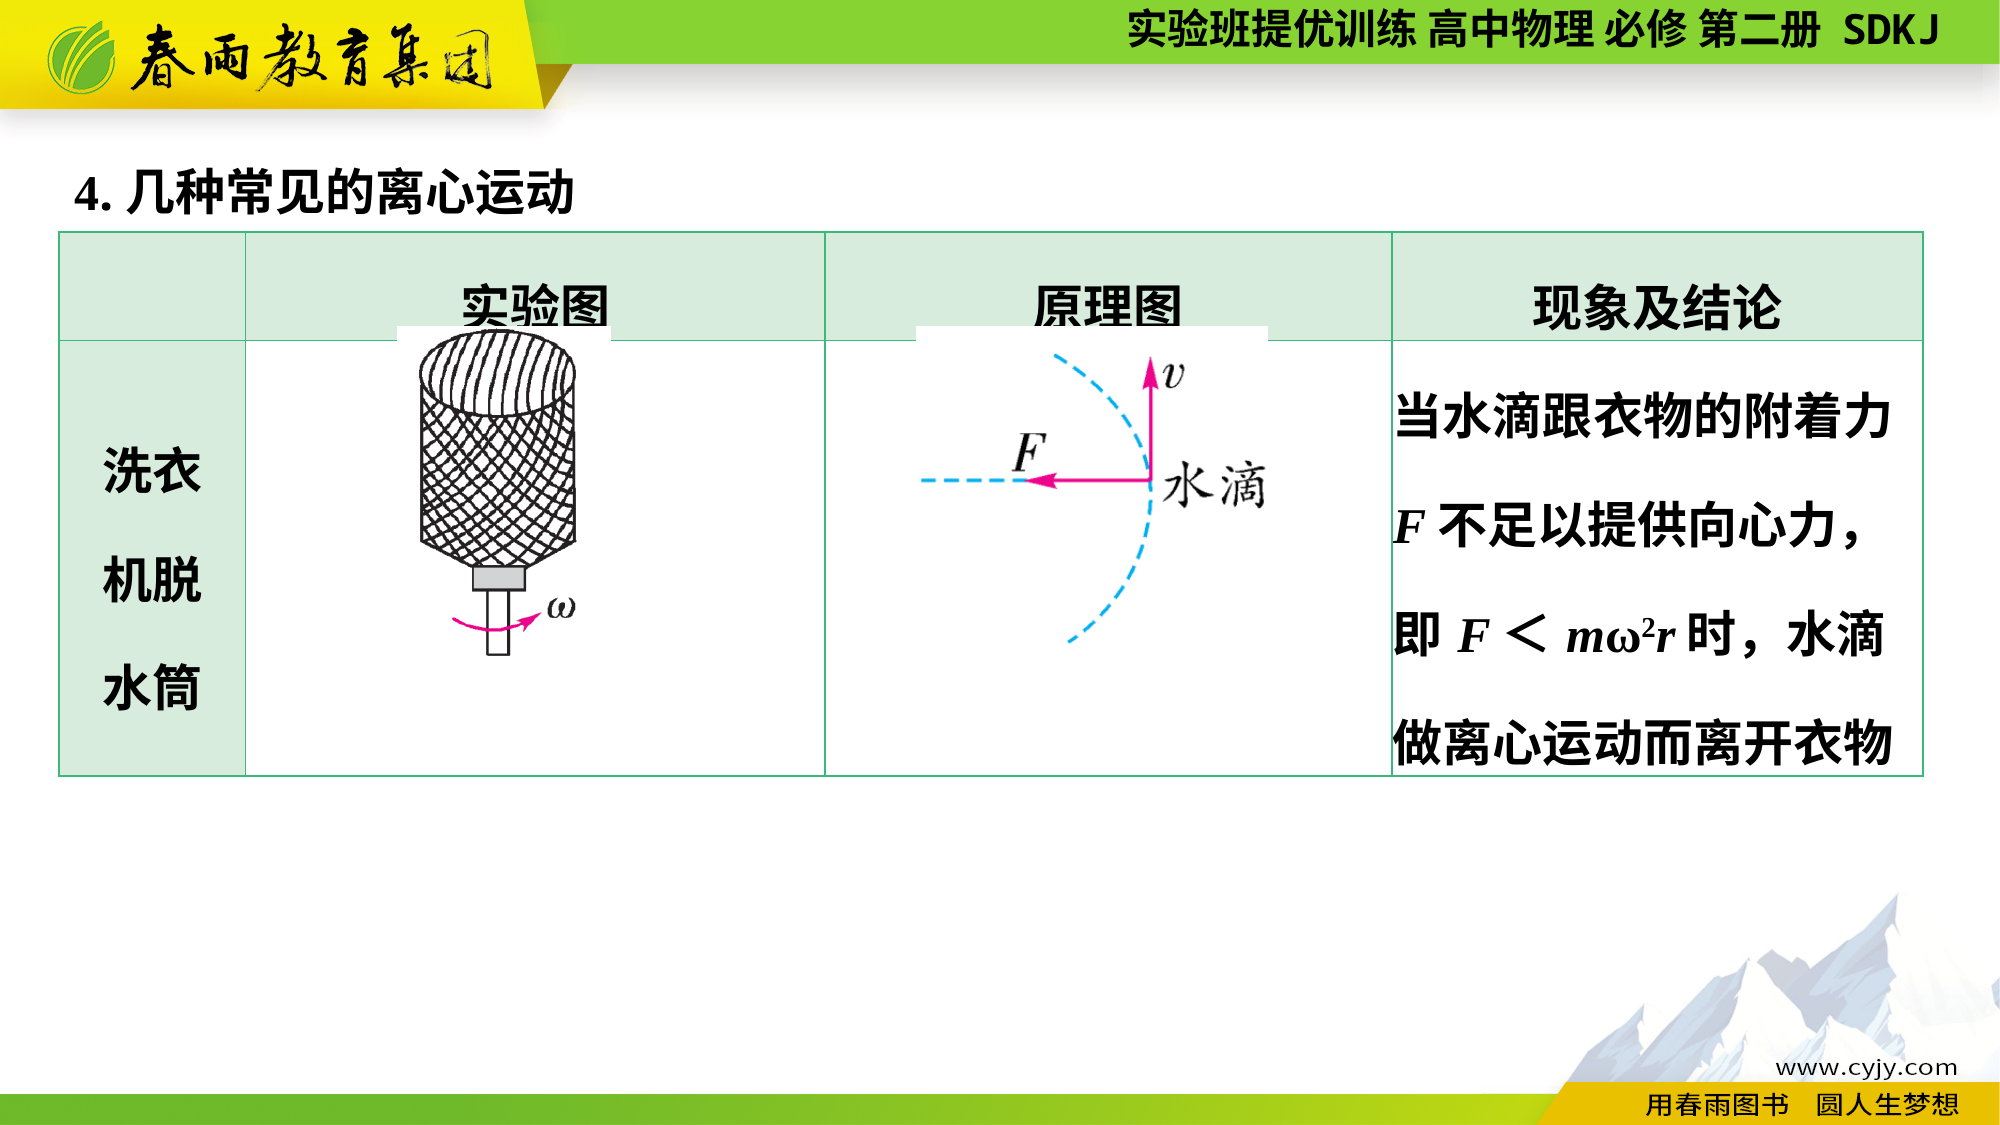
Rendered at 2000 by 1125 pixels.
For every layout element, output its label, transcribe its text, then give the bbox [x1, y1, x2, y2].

table_header [60, 233, 245, 340]
table_cell 当水滴跟衣物的附着力F不足以提供向心力，即F＜mω2r时，水滴做离心运动而离开衣物 [1393, 341, 1922, 775]
list 4.几种常见的离心运动 [59, 122, 1944, 217]
table_cell [826, 341, 1391, 775]
table_cell 洗衣 机脱 水筒 [60, 341, 245, 775]
picture [0, 0, 2000, 1125]
table_header 现象及结论 [1393, 233, 1922, 340]
table_header 原理图 [826, 233, 1391, 340]
table_cell [246, 341, 824, 775]
table_header 实验图 [246, 233, 824, 340]
